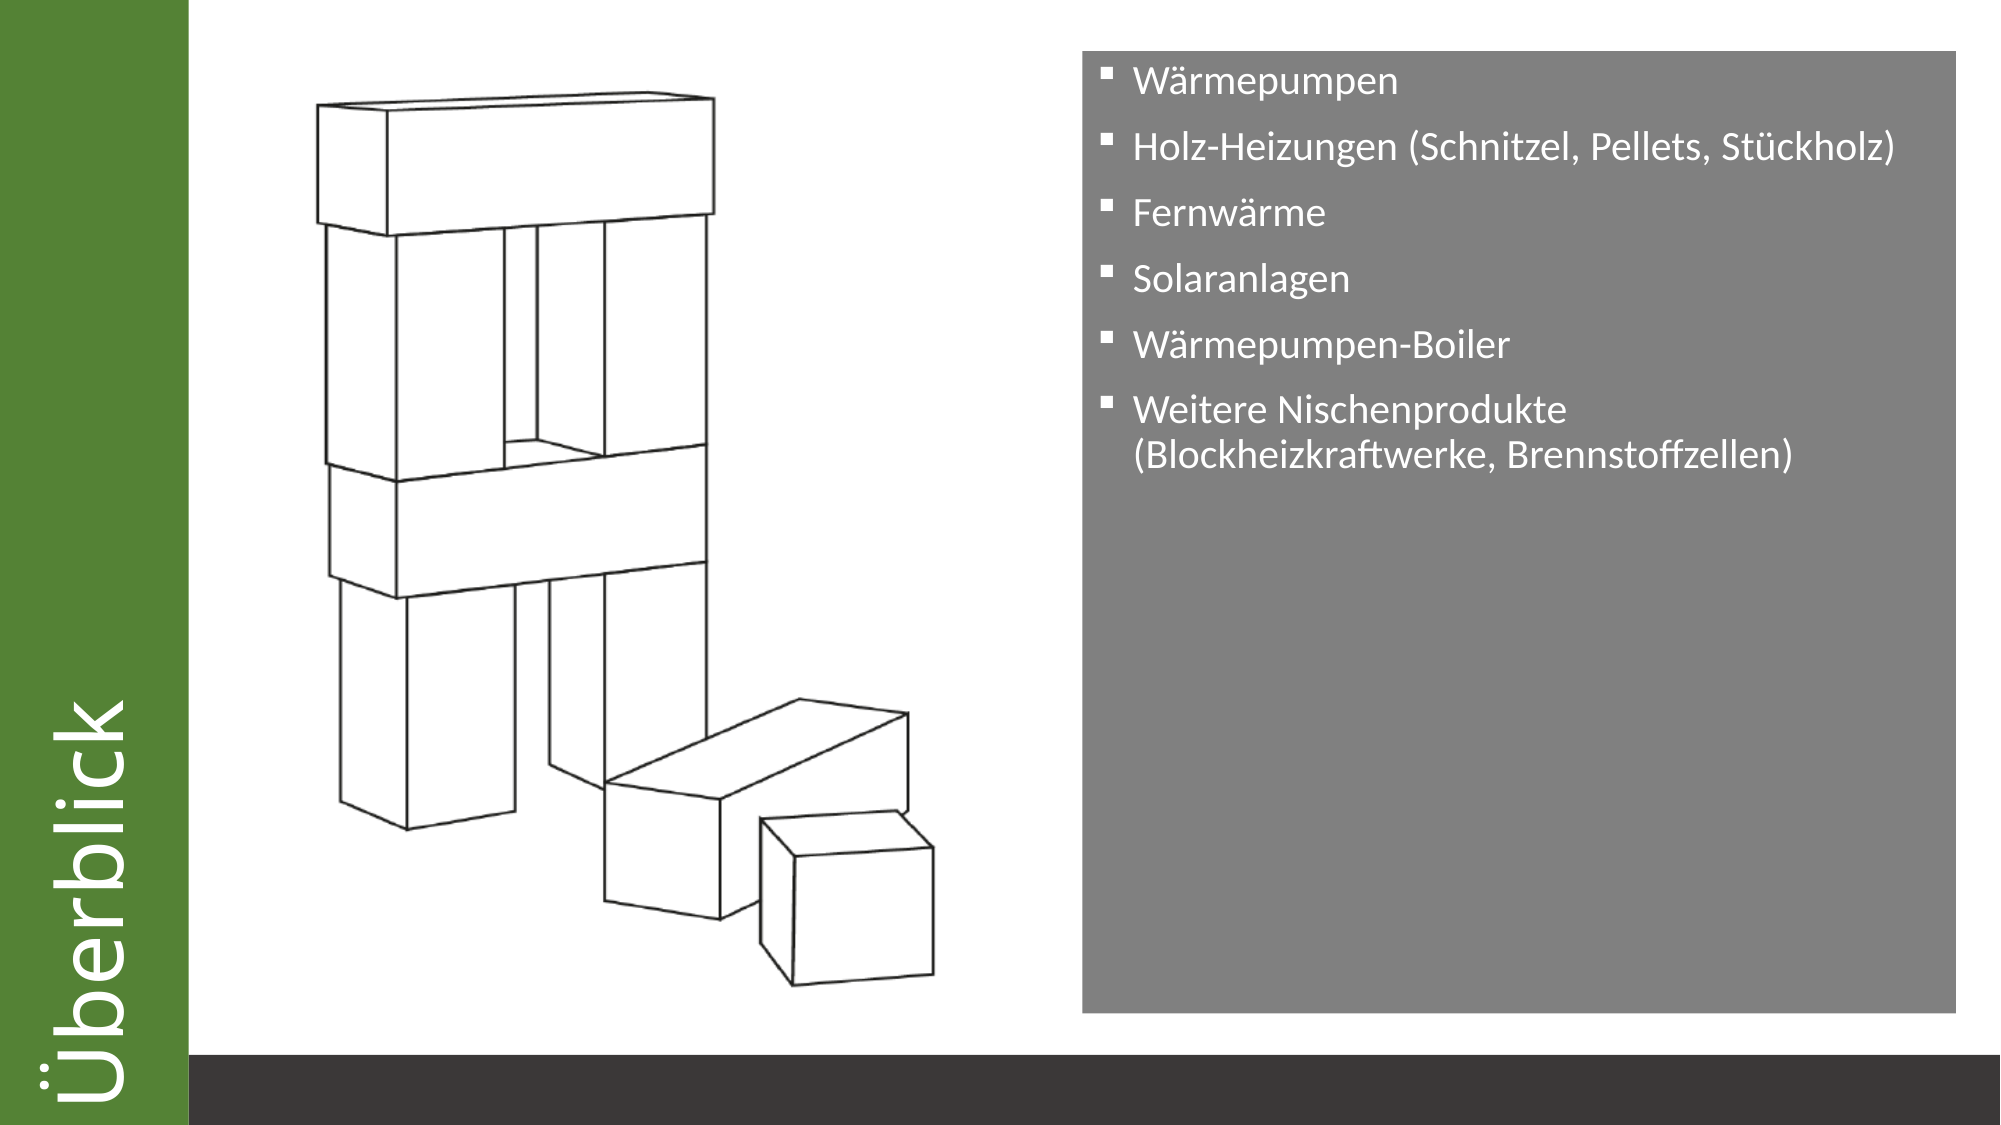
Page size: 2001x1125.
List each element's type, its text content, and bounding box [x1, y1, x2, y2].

list Wärmepumpen Holz-Heizungen (Schnitzel, Pellets, Stückholz) Fernwärme Solaranlagen Wärmepumpen-Boiler Weitere Nischenprodukte (Blockheizkraftwerke, Brennstoffzellen) [1082, 51, 1956, 1014]
title Überblick [0, 0, 189, 1125]
picture [311, 83, 943, 993]
